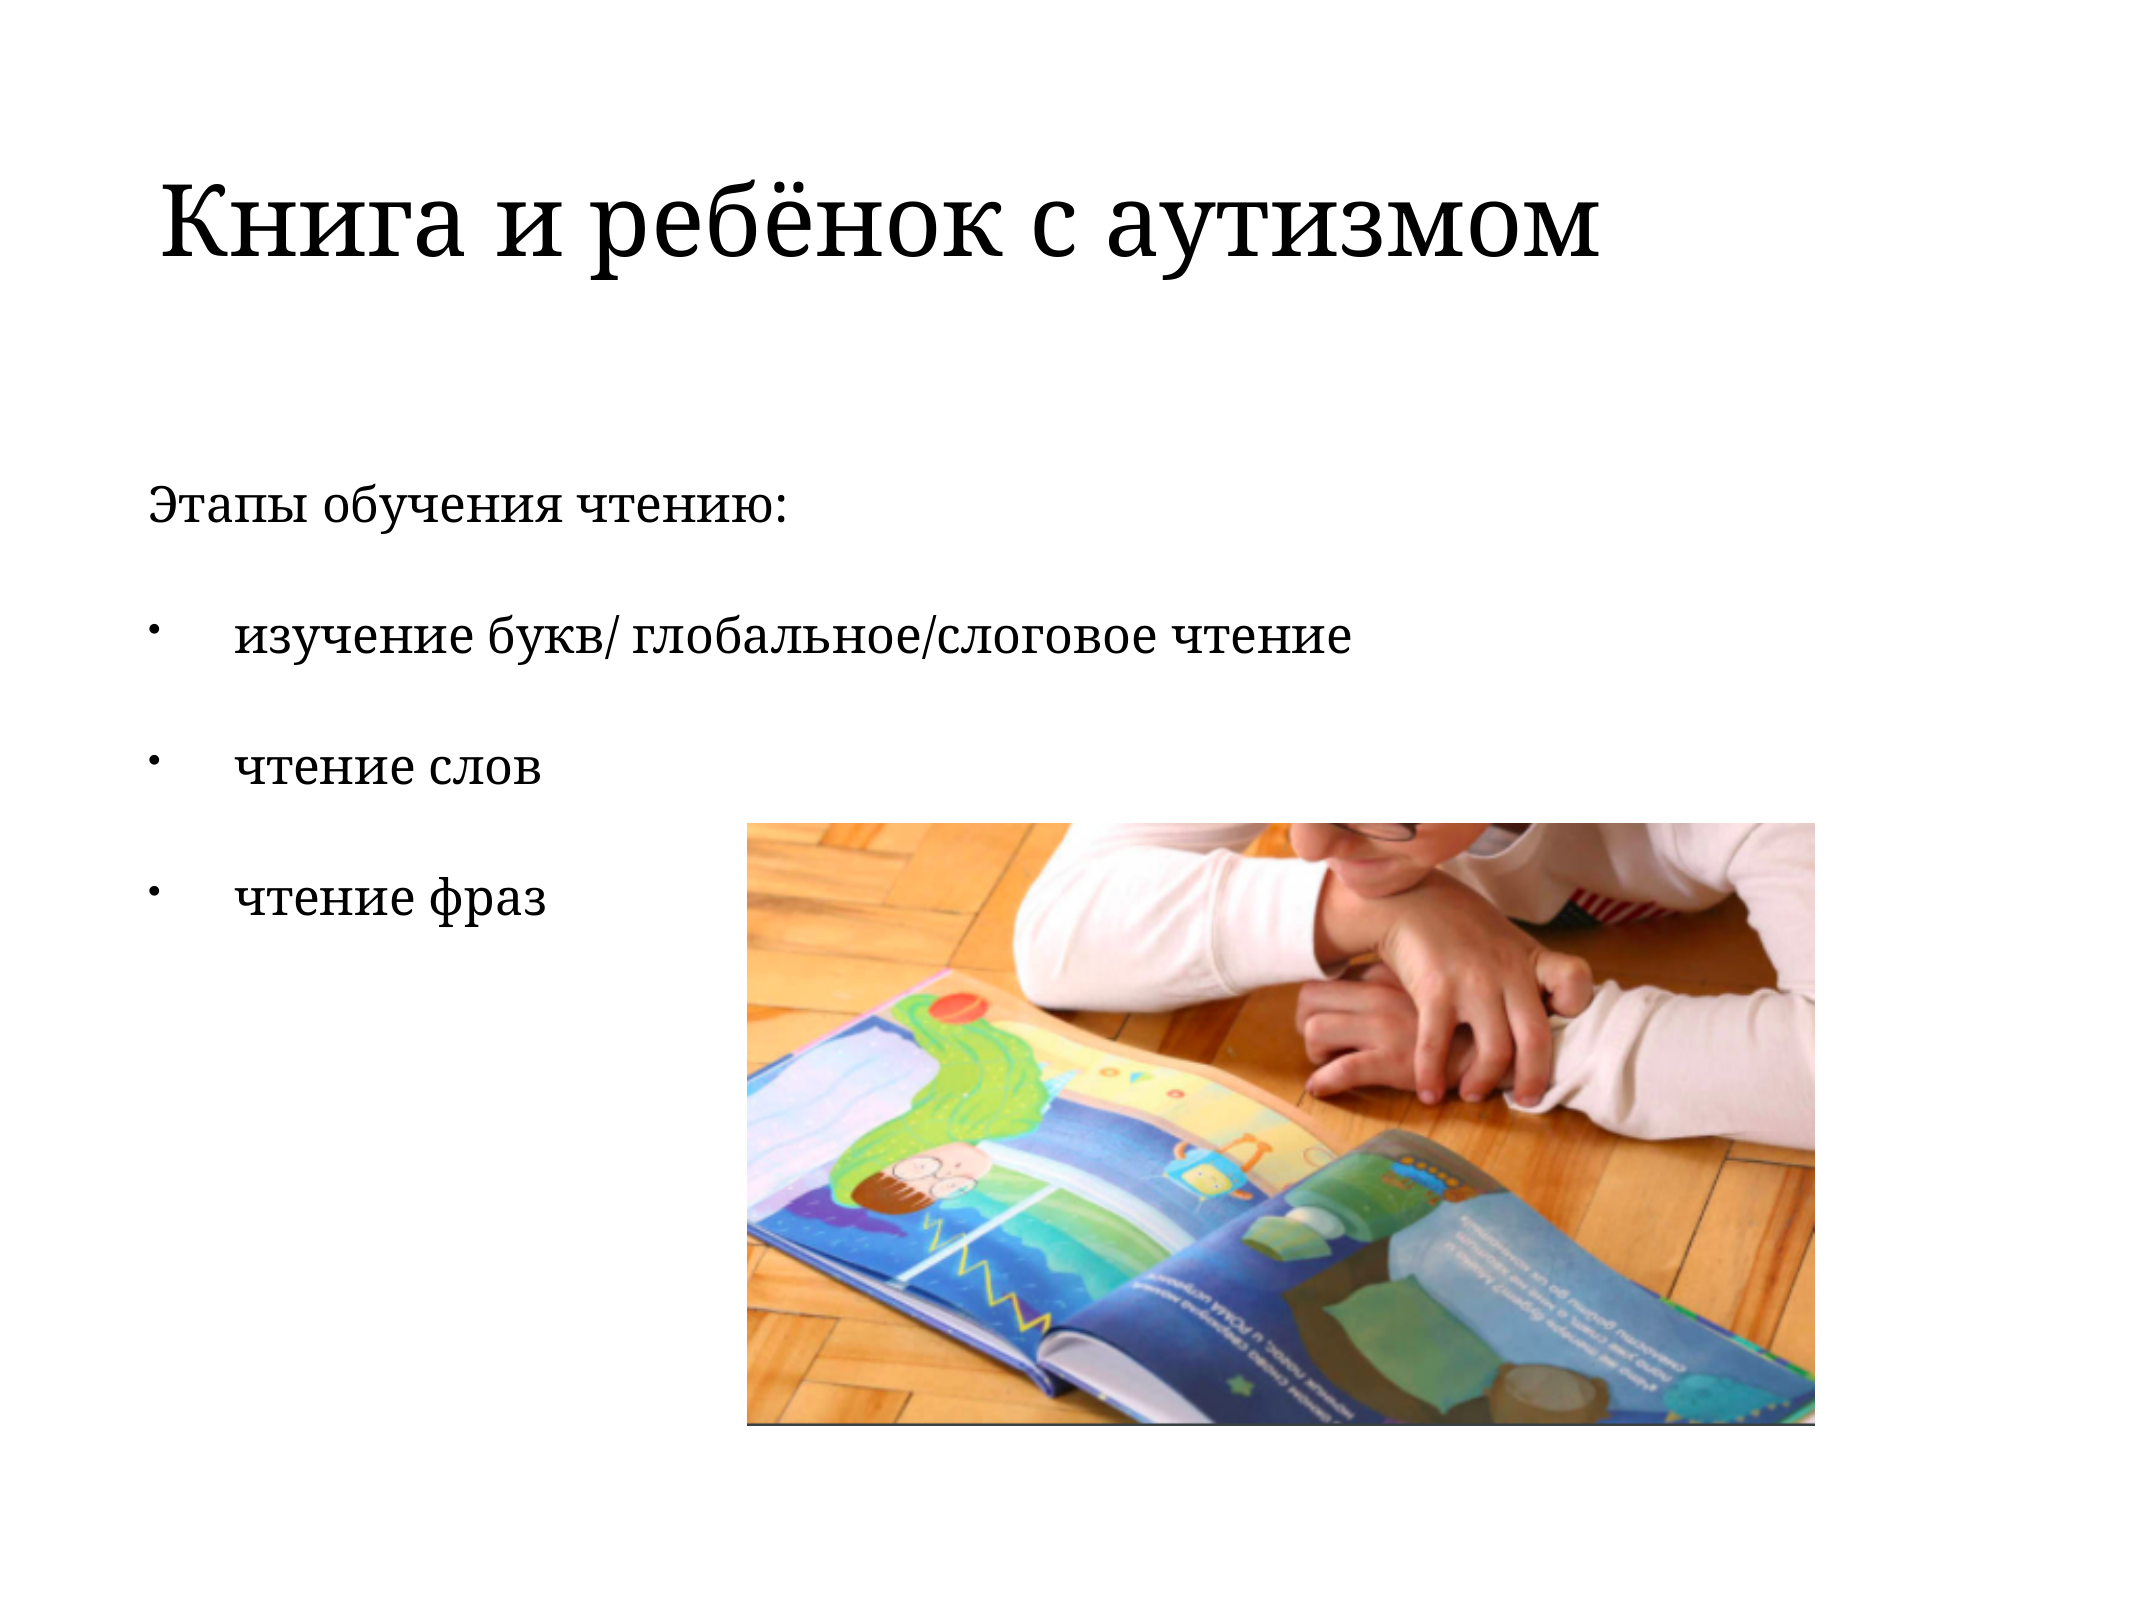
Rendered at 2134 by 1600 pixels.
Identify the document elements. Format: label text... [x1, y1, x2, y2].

title Книга и ребёнок с аутизмом [145, 103, 2027, 331]
picture [747, 823, 1815, 1426]
list Этапы обучения чтению: изучение букв/ глобальное/слоговое чтение чтение слов чтение фраз [133, 185, 2015, 1229]
